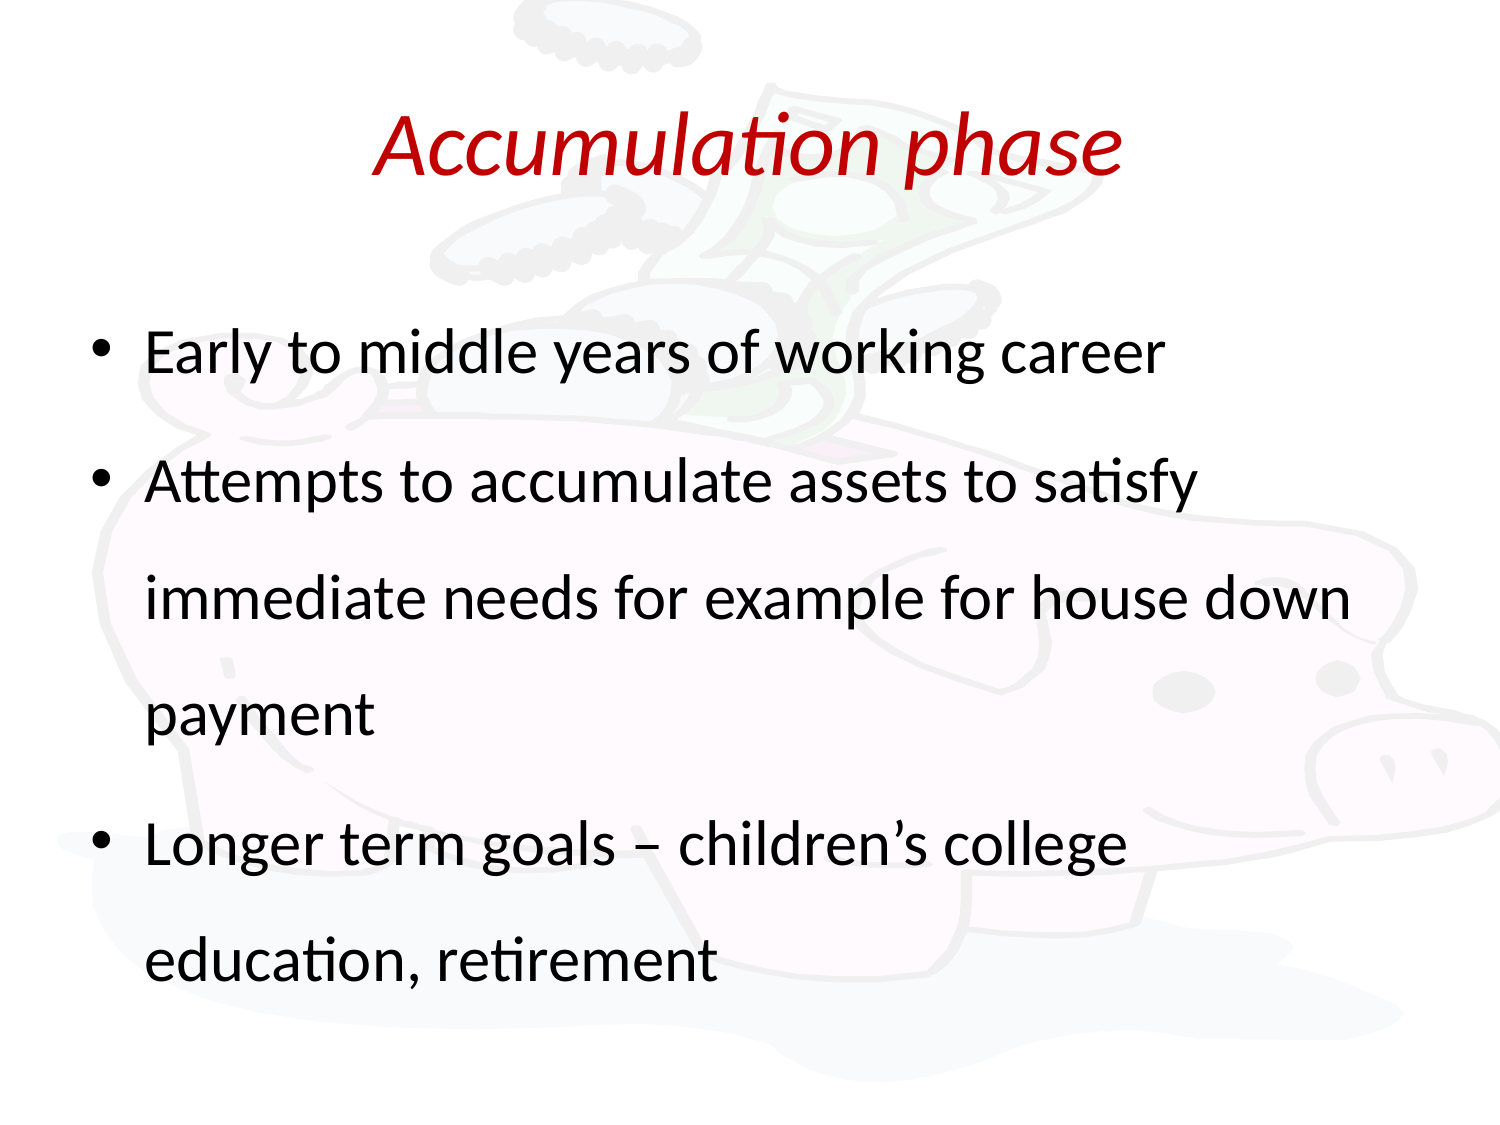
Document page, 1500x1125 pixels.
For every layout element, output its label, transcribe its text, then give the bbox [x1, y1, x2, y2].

list Early to middle years of working career Attempts to accumulate assets to satisfy immediate needs for example for house down payment Longer term goals – children’s college education, retirement [75, 262, 1425, 1005]
title Accumulation phase [75, 45, 1425, 233]
